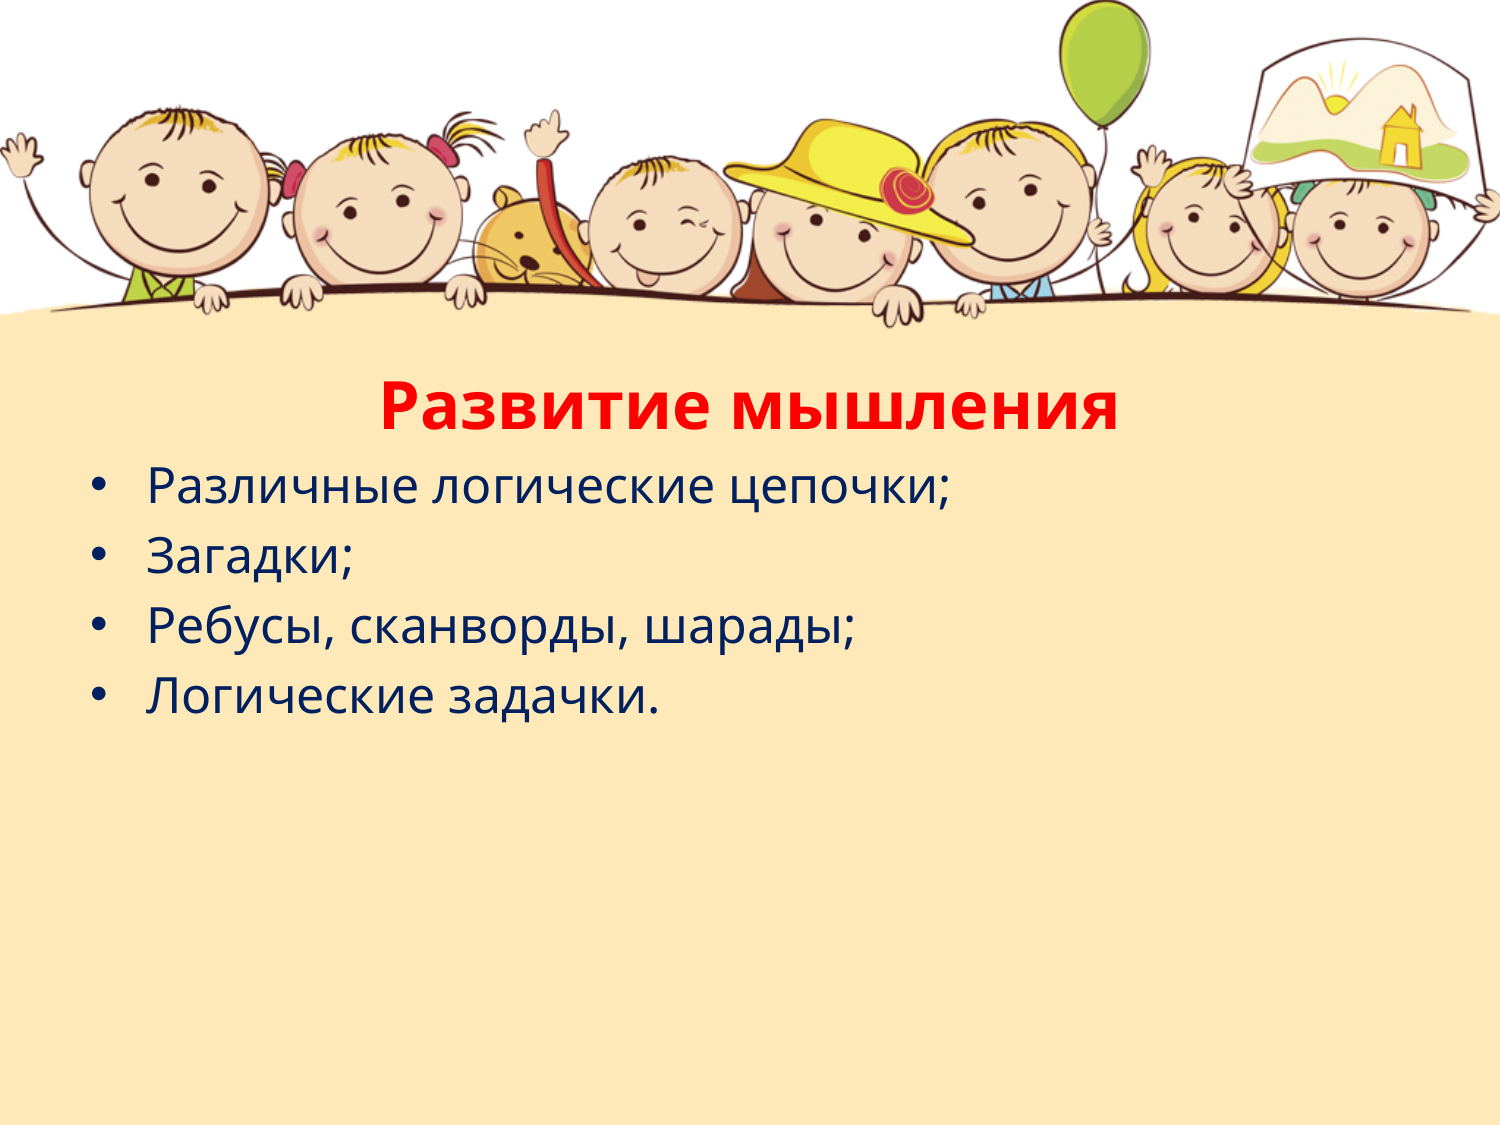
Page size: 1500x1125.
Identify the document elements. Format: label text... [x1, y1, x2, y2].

list Развитие мышления Различные логические цепочки; Загадки; Ребусы, сканворды, шарады; Логические задачки. [74, 262, 1426, 1006]
picture [0, 0, 1500, 1125]
